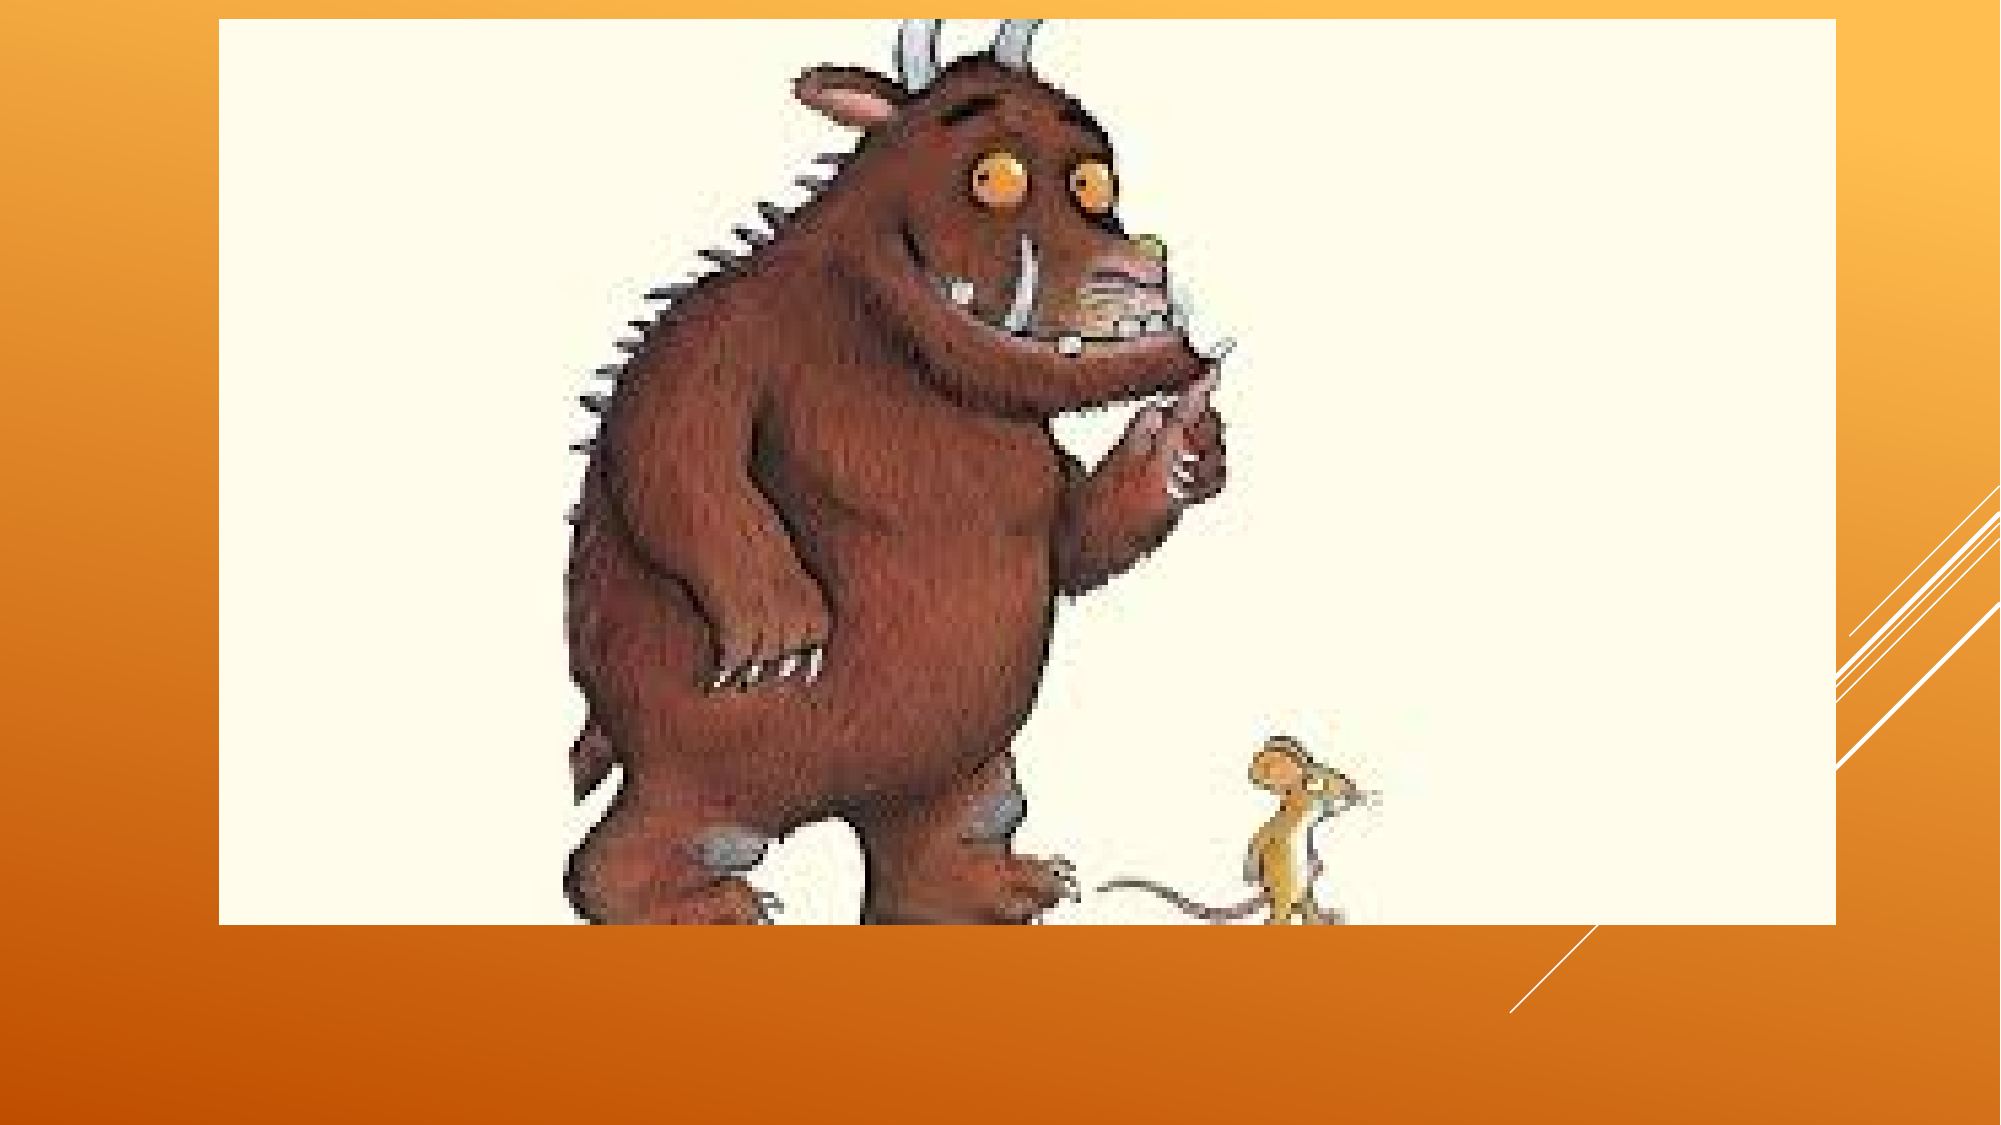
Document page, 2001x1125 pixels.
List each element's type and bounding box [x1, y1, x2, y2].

picture [219, 18, 1837, 925]
